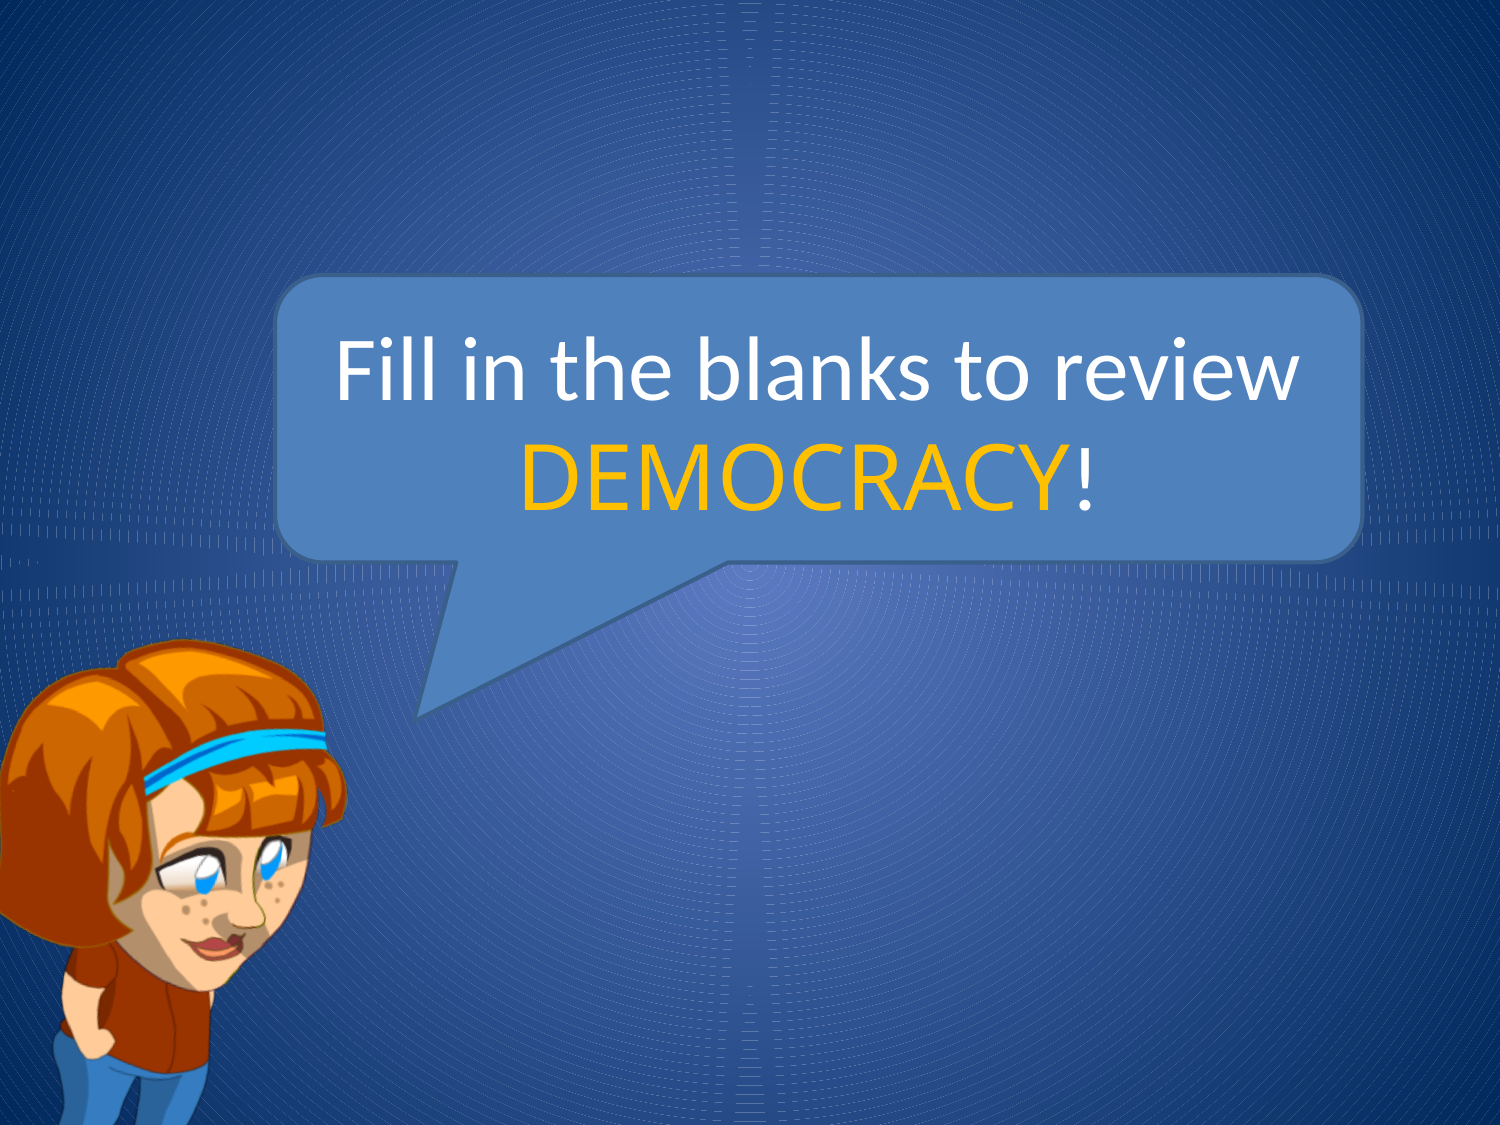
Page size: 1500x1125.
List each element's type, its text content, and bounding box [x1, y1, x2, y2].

text_box Fill in the blanks to review DEMOCRACY! [272, 272, 1365, 724]
picture [0, 614, 366, 1125]
